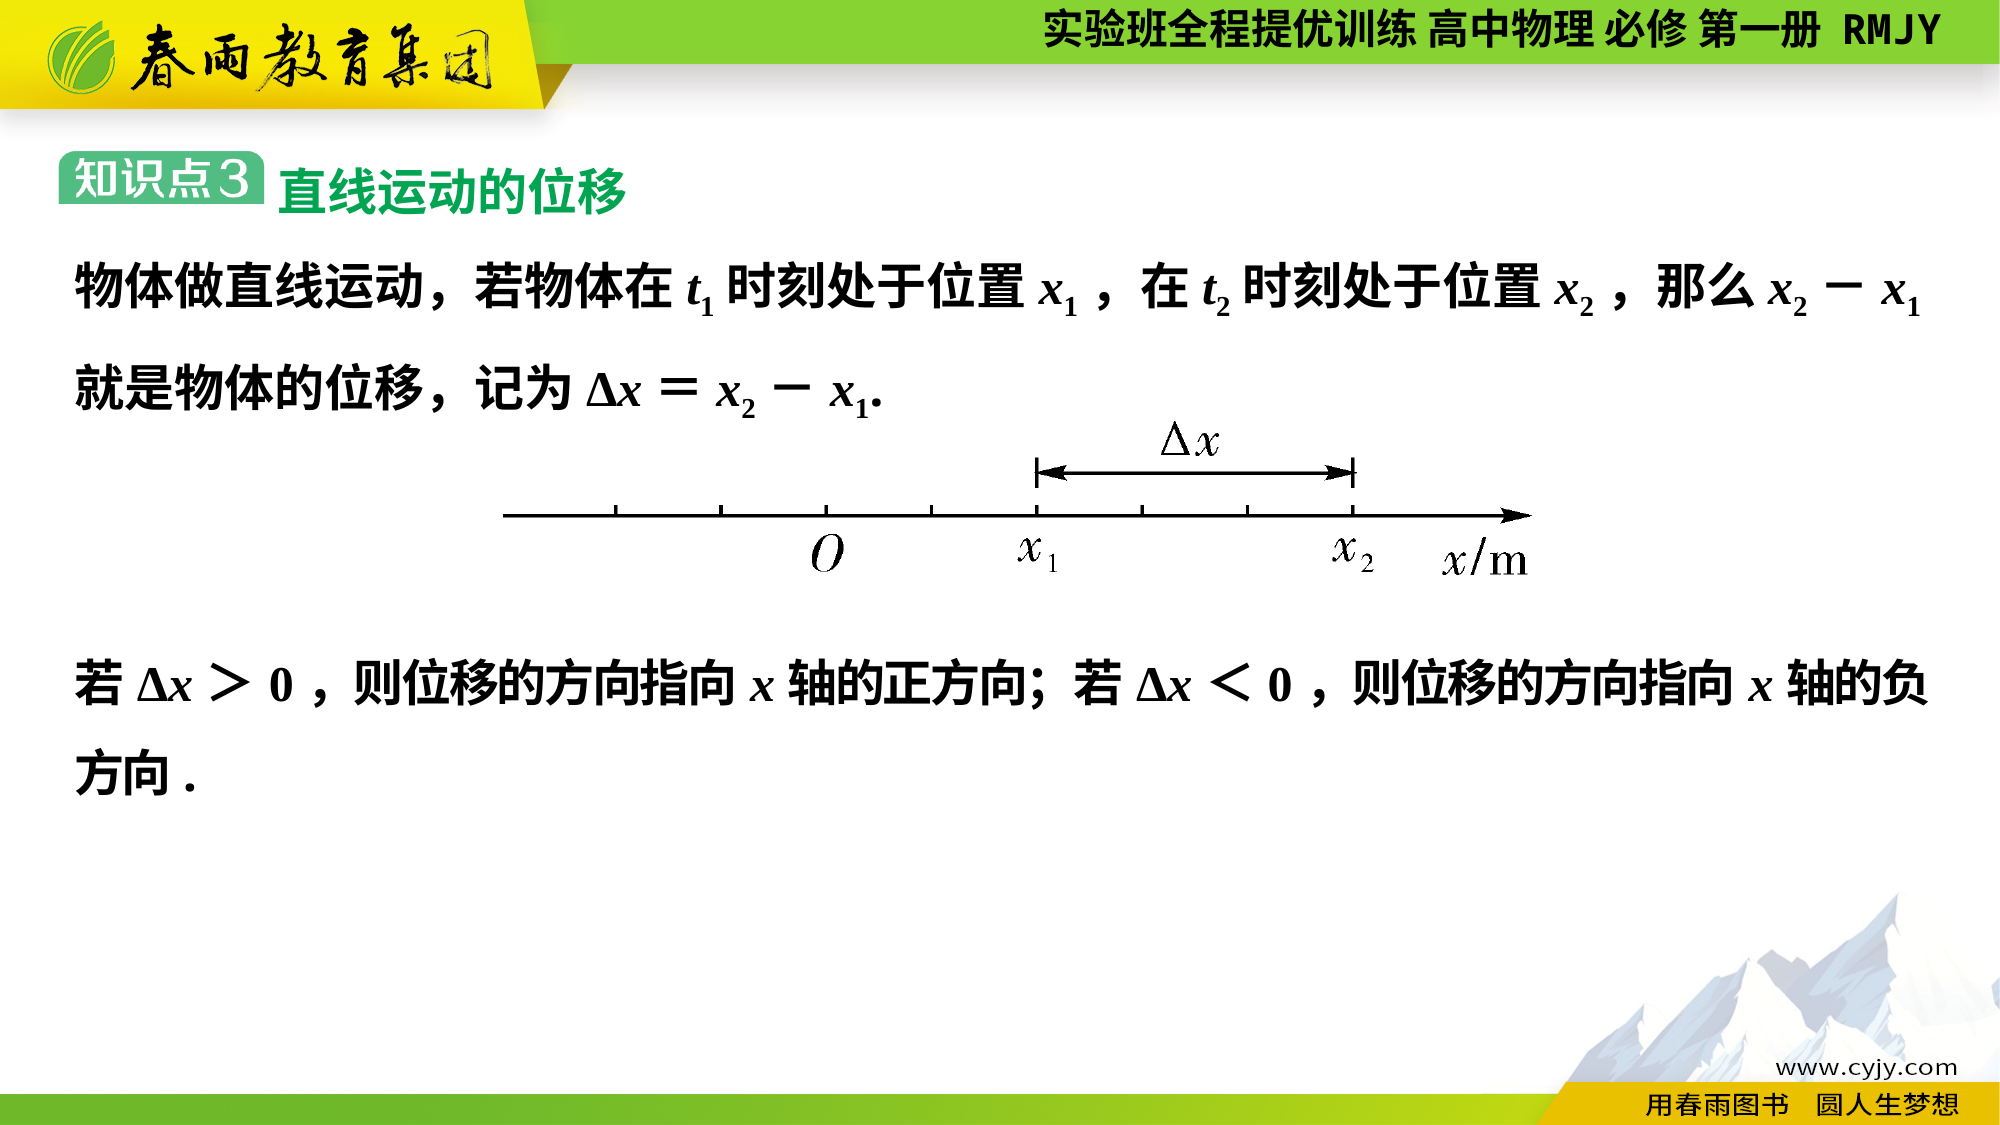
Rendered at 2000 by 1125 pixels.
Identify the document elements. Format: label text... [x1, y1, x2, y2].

picture [0, 0, 2000, 1125]
list 直线运动的位移 物体做直线运动，若物体在t1时刻处于位置x1，在t2时刻处于位置x2，那么x2－x1就是物体的位移，记为Δx＝x2－x1. 若Δx＞0，则位移的方向指向x轴的正方向；若Δx＜0，则位移的方向指向x轴的负方向. [59, 122, 1944, 700]
